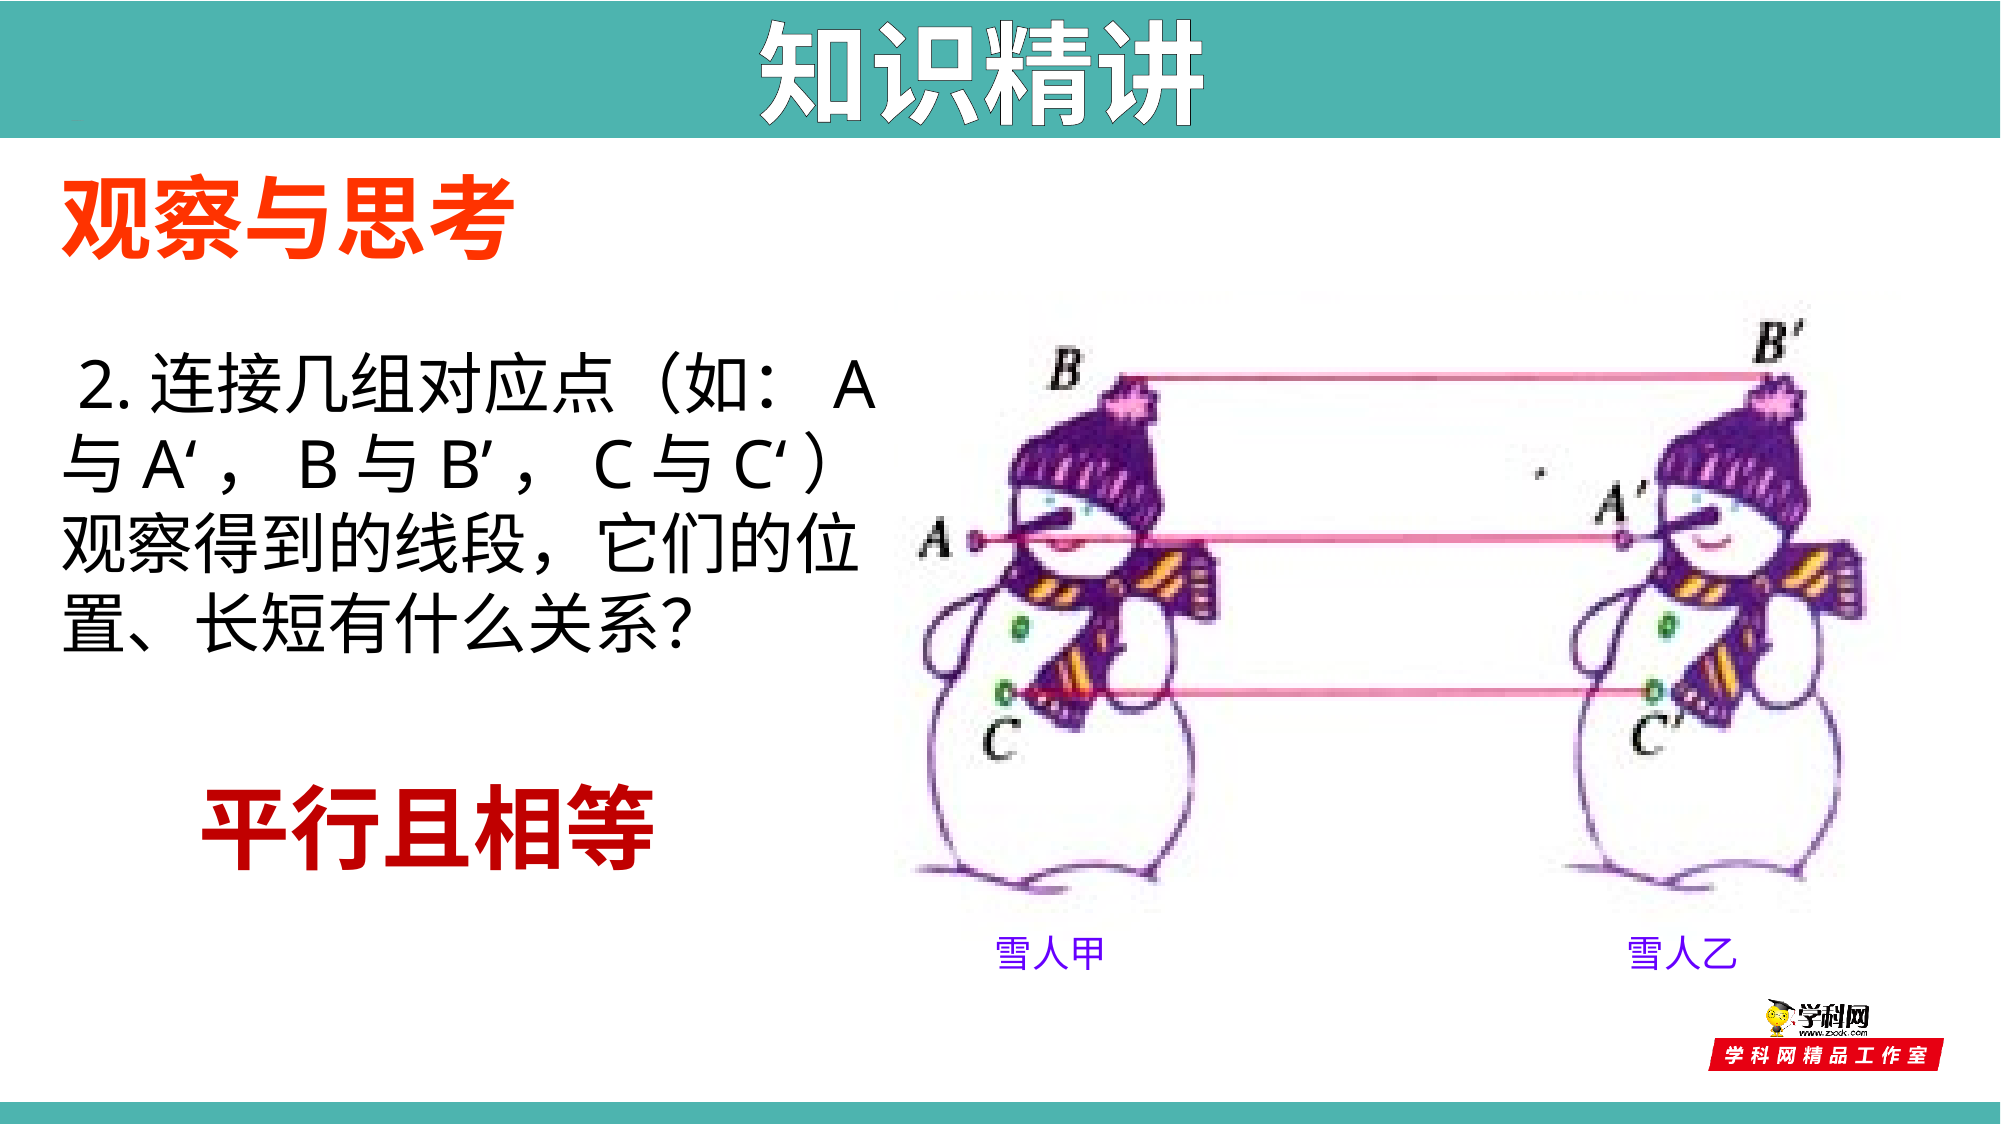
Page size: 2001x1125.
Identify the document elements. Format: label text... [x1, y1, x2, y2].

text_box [894, 291, 1901, 983]
text_box 2.连接几组对应点（如：A与A‘，B与B’，C与C‘）观察得到的线段，它们的位置、长短有什么关系？ [45, 334, 894, 669]
text_box 知识精讲 [742, 0, 1223, 146]
picture [0, 1, 2001, 1124]
text_box 观察与思考 [45, 153, 1168, 279]
text_box 平行且相等 [183, 763, 673, 889]
